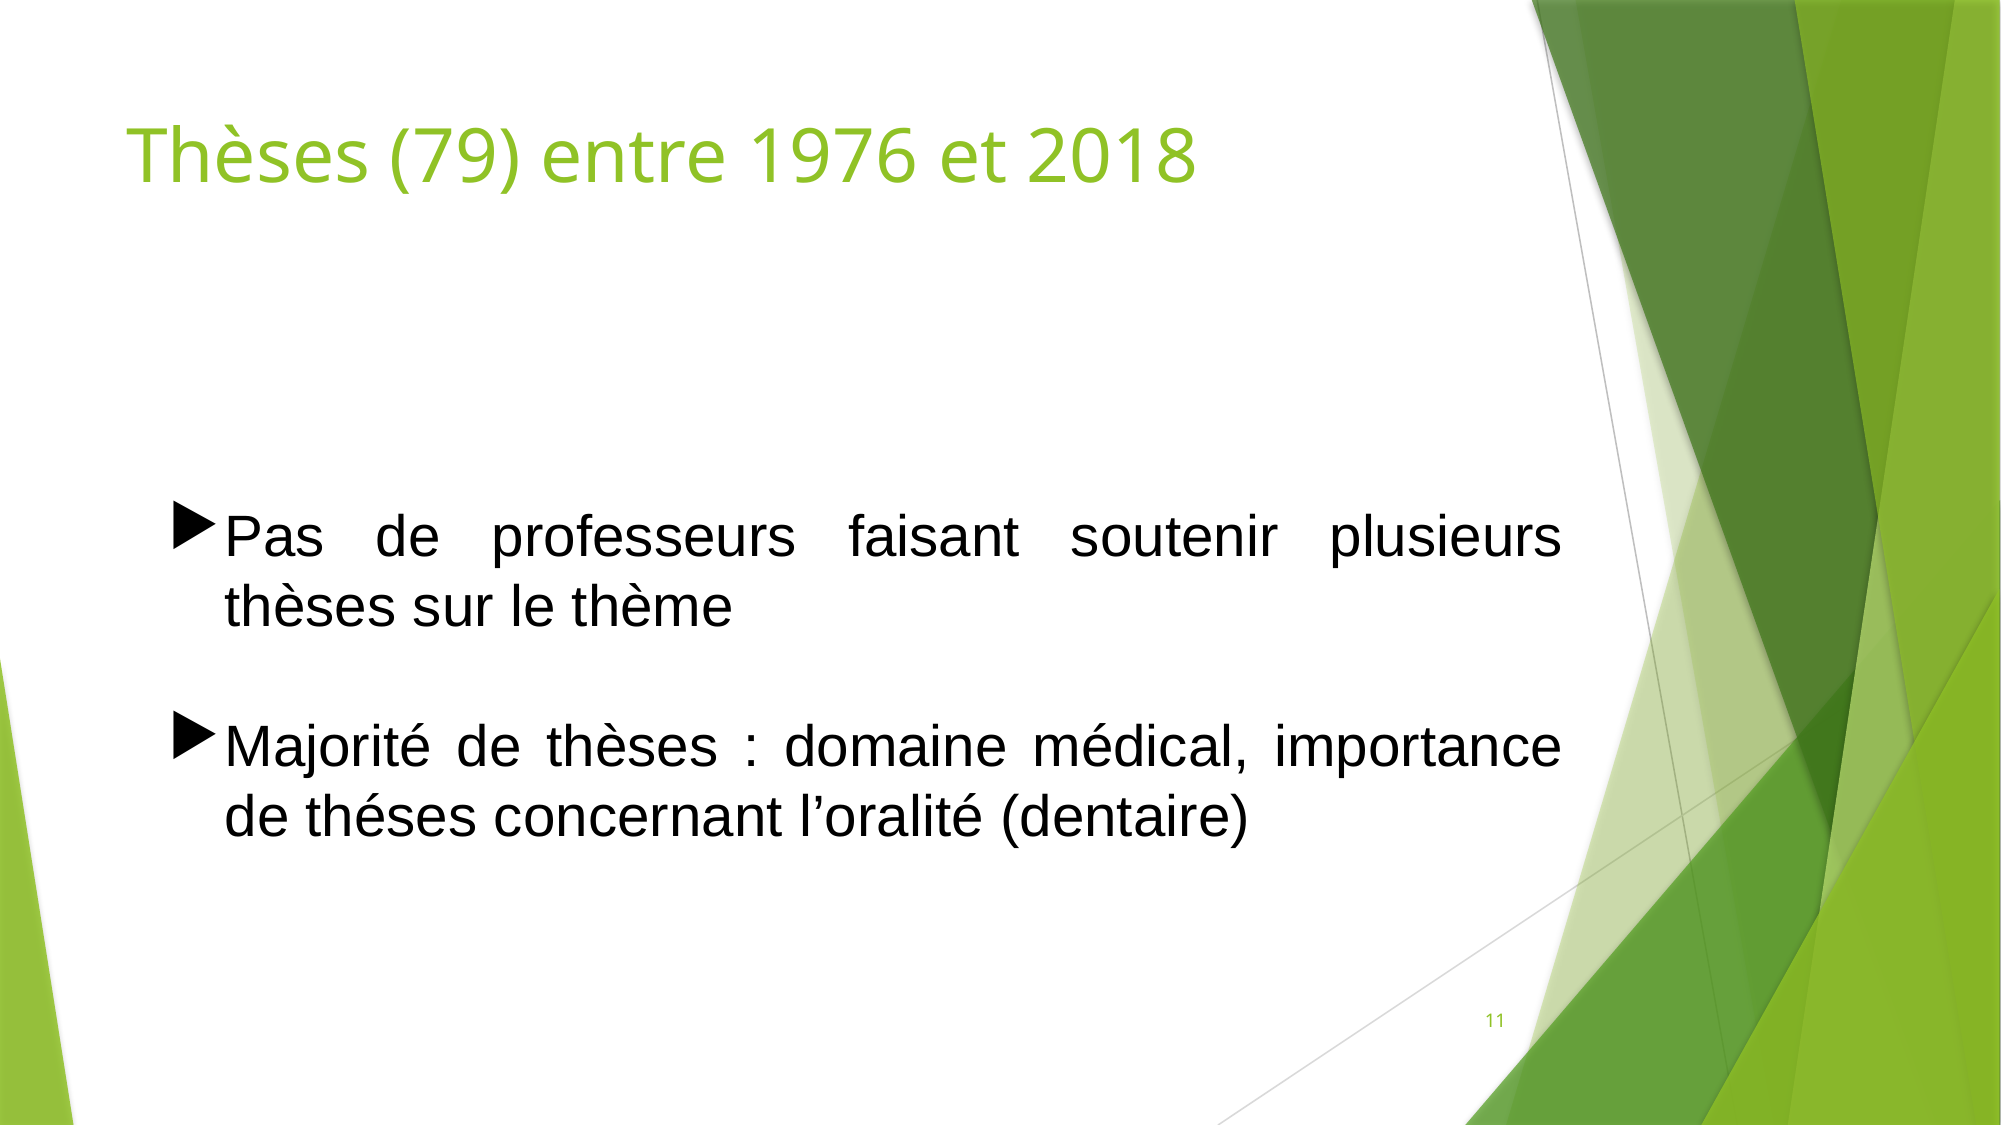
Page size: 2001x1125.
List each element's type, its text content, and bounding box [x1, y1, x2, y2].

slide_number 11 [1409, 1000, 1522, 1051]
title Thèses (79) entre 1976 et 2018 [111, 99, 1522, 317]
list Pas de professeurs faisant soutenir plusieurs thèses sur le thème Majorité de thèses : domaine médical, importance de théses concernant l’oralité (dentaire) [153, 346, 1580, 1000]
